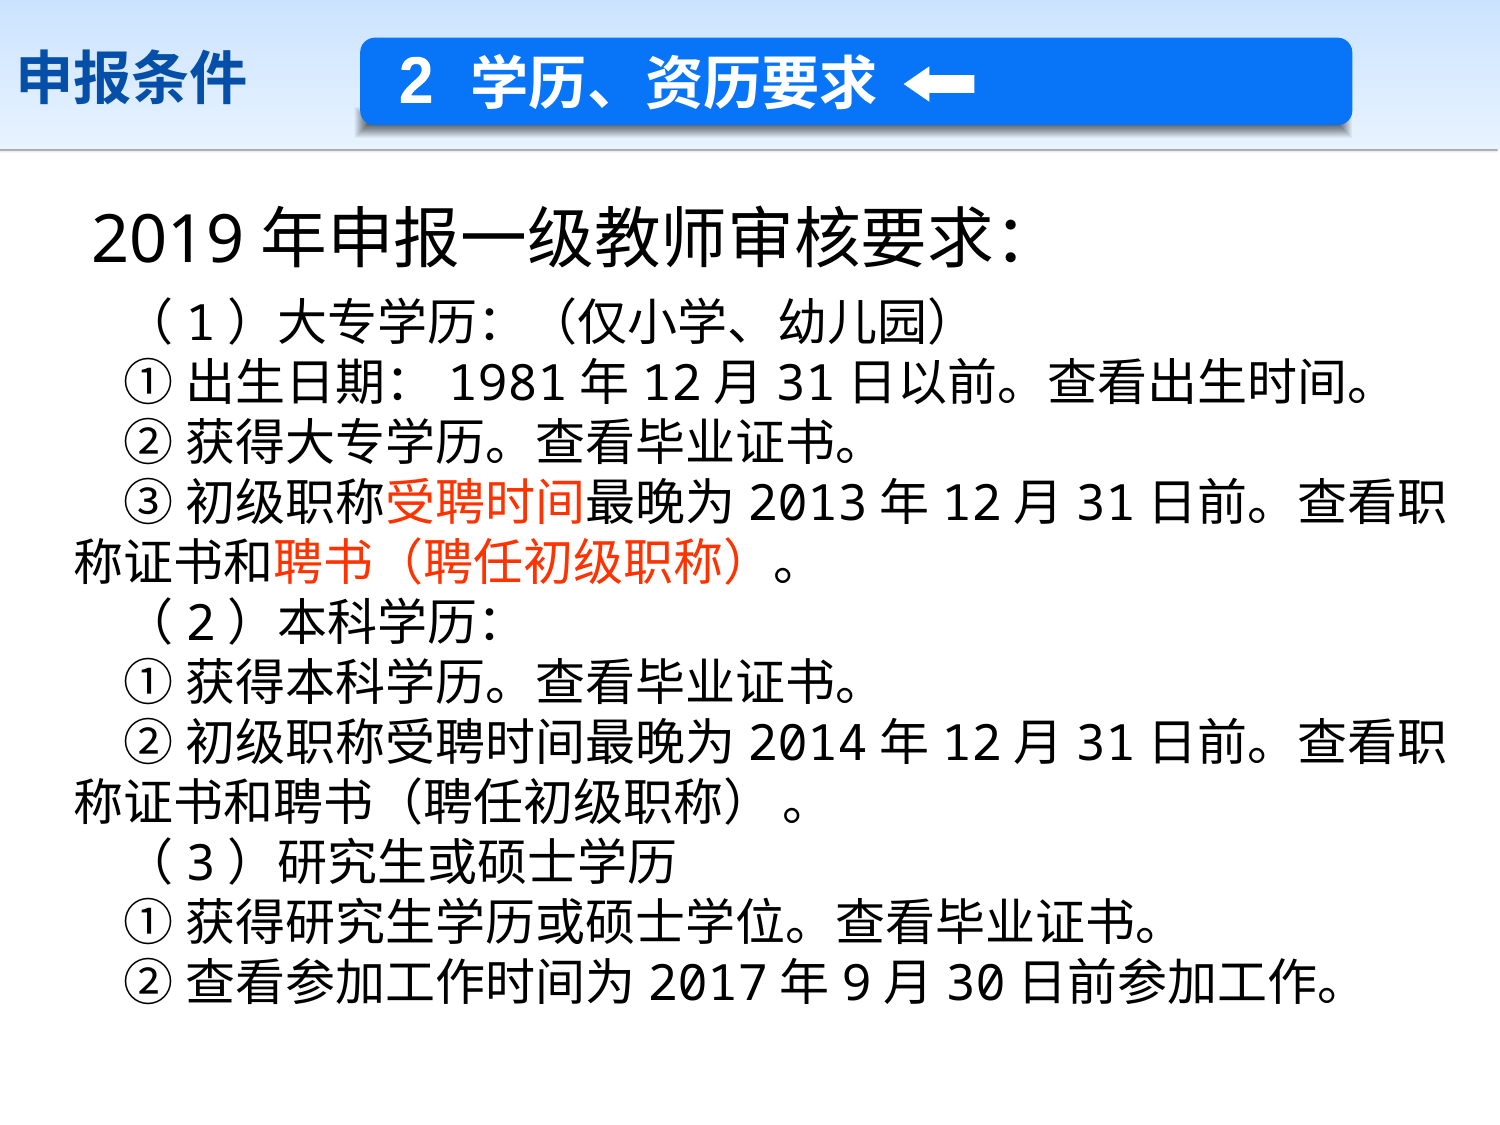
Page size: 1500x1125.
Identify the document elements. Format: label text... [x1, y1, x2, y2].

title 申报条件 [0, 23, 1347, 131]
text_box 学历、资历要求 [372, 37, 1259, 126]
text_box [353, 106, 1353, 138]
text_box [1259, 37, 1353, 126]
text_box 2019年申报一级教师审核要求： [76, 172, 1093, 236]
text_box [360, 38, 372, 125]
text_box （1）大专学历：（仅小学、幼儿园） ①出生日期：1981年12月31日以前。查看出生时间。 ②获得大专学历。查看毕业证书。 ③初级职称受聘时间最晚为2013年12月31日前。查看职称证书和聘书（聘任初级职称）。 （2）本科学历： ①获得本科学历。查看毕业证书。 ②初级职称受聘时间最晚为2014年12月31日前。查看职称证书和聘书（聘任初级职称） 。 （3）研究生或硕士学历 ①获得研究生学历或硕士学位。查看毕业证书。 ②查看参加工作时间为2017年9月30日前参加工作。 [58, 238, 1500, 1018]
